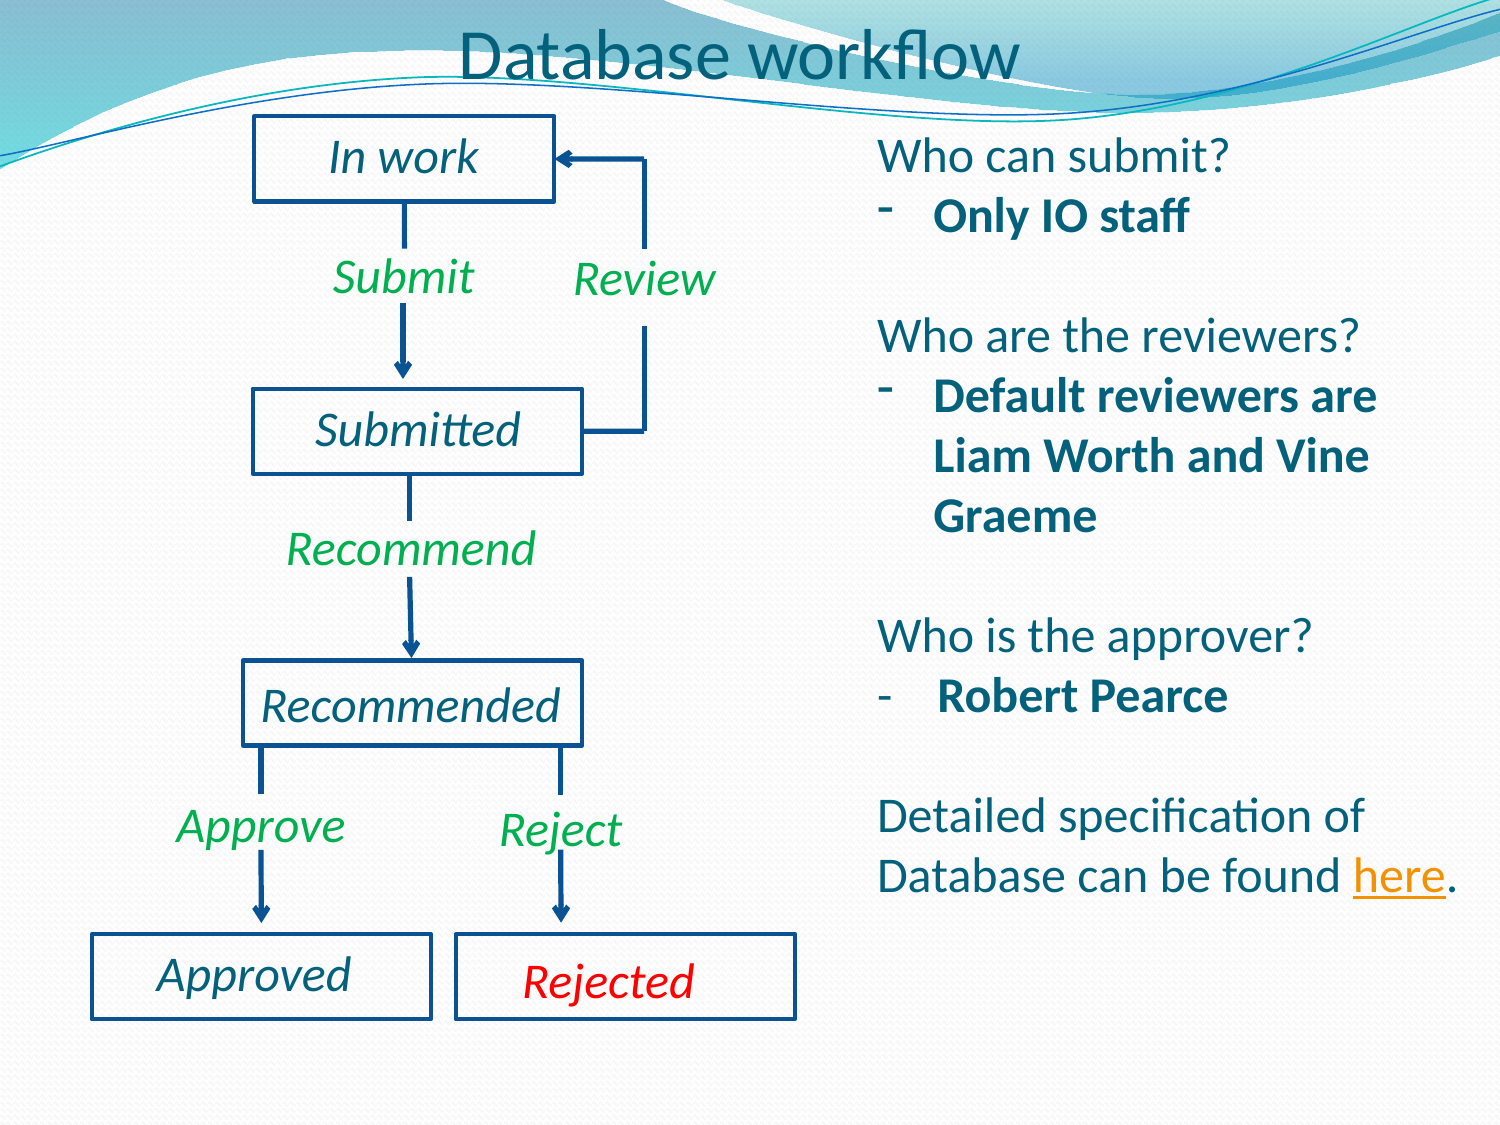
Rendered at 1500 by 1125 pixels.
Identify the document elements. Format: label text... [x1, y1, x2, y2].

text_box In work [313, 116, 550, 192]
text_box Approve [100, 785, 422, 861]
text_box [404, 508, 410, 524]
text_box [252, 114, 556, 204]
text_box [251, 387, 584, 476]
text_box Submitted [254, 388, 583, 464]
text_box Who can submit? Only IO staff Who are the reviewers? Default reviewers are Liam Worth and Vine Graeme Who is the approver? - Robert Pearce Detailed specification of Database can be found here. [862, 115, 1474, 911]
text_box Approved [85, 934, 424, 1009]
text_box Submit [318, 236, 555, 312]
text_box Recommend [270, 508, 593, 583]
text_box Recommended [245, 665, 584, 740]
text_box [556, 788, 564, 800]
text_box Reject [400, 788, 722, 864]
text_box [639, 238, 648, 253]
title Database workflow [64, 0, 1415, 94]
text_box Review [483, 238, 805, 313]
text_box [454, 932, 797, 1021]
text_box [90, 932, 433, 1021]
text_box [241, 658, 584, 748]
text_box [403, 658, 418, 665]
text_box Rejected [439, 940, 778, 1016]
